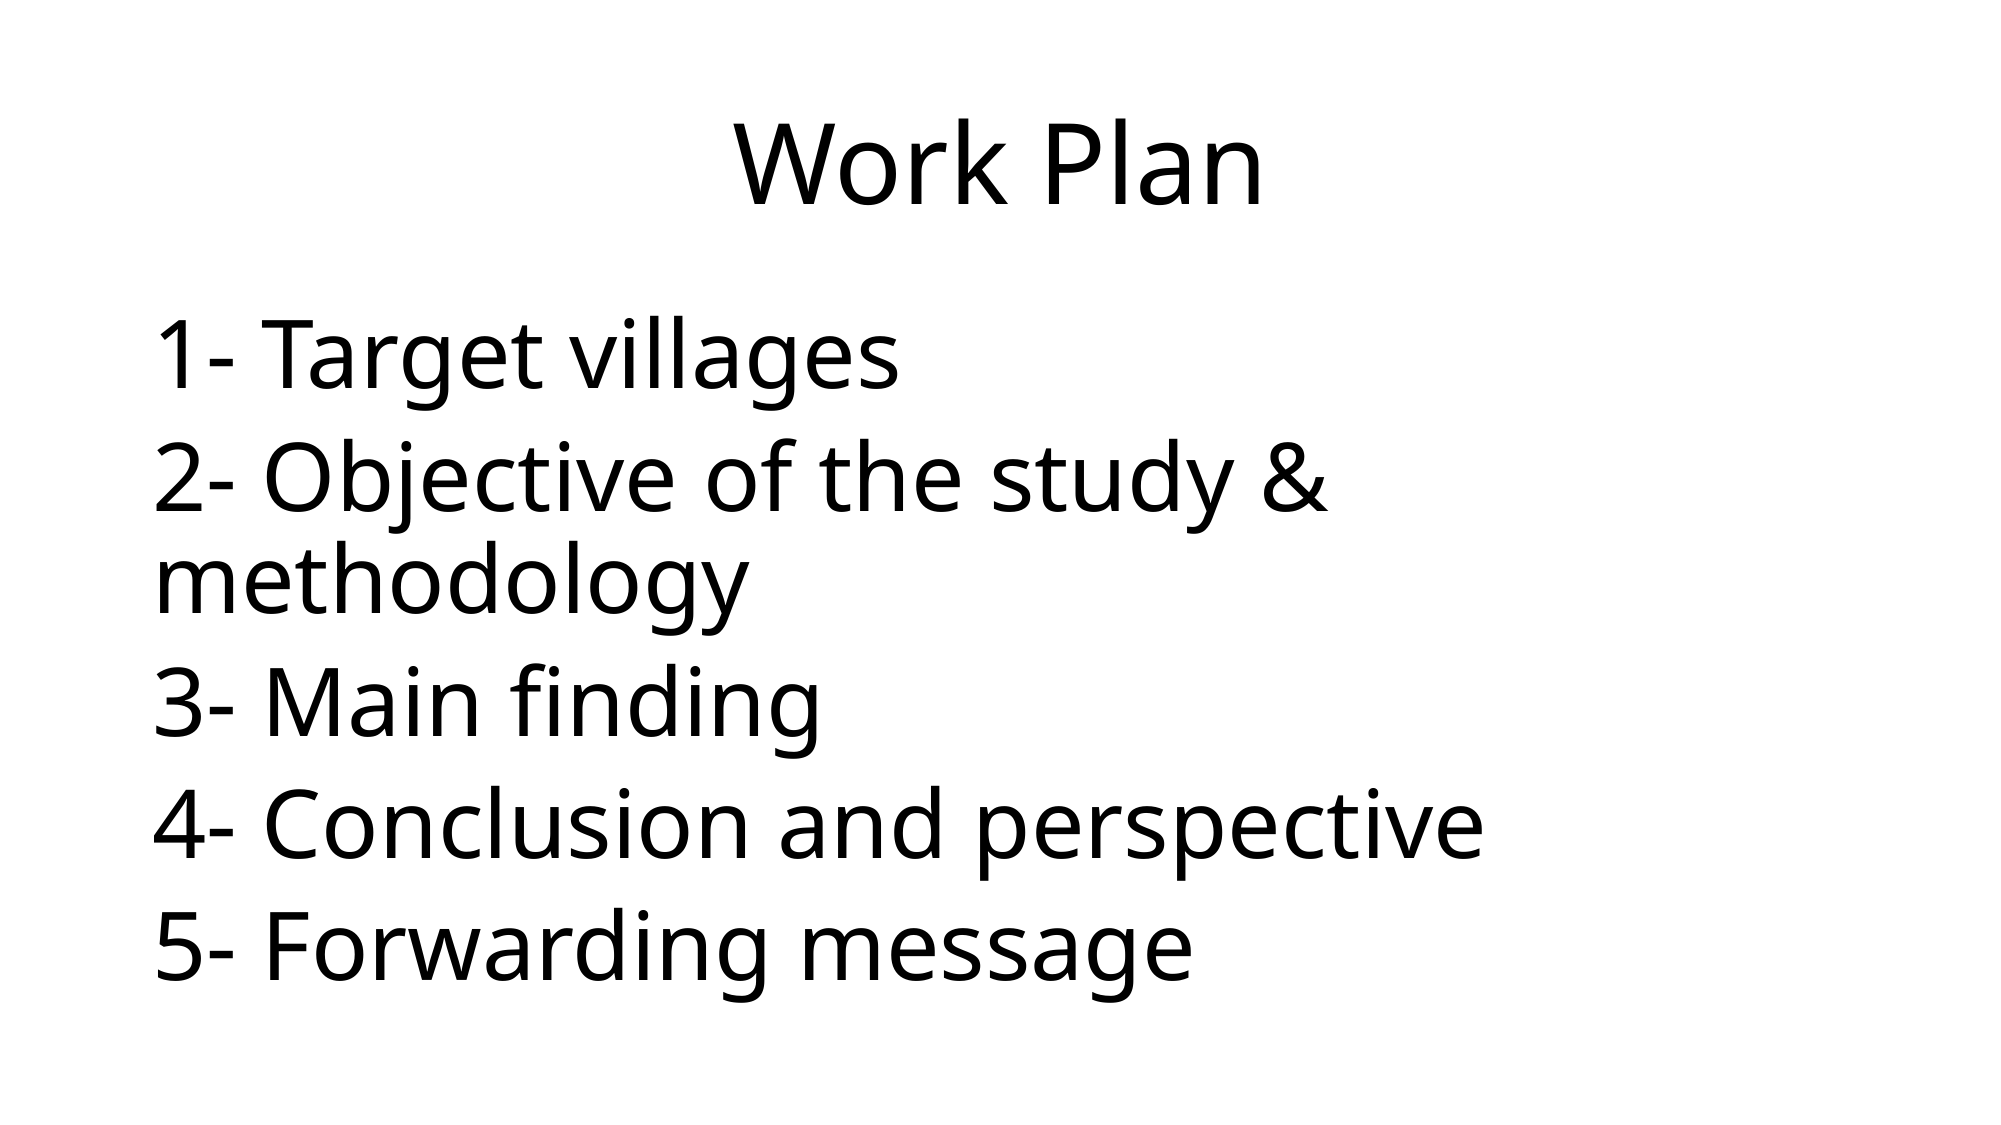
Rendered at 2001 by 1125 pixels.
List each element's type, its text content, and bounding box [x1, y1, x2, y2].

title Work Plan [137, 59, 1863, 278]
list 1- Target villages 2- Objective of the study & methodology 3- Main finding 4- Conclusion and perspective 5- Forwarding message [137, 299, 1863, 1014]
